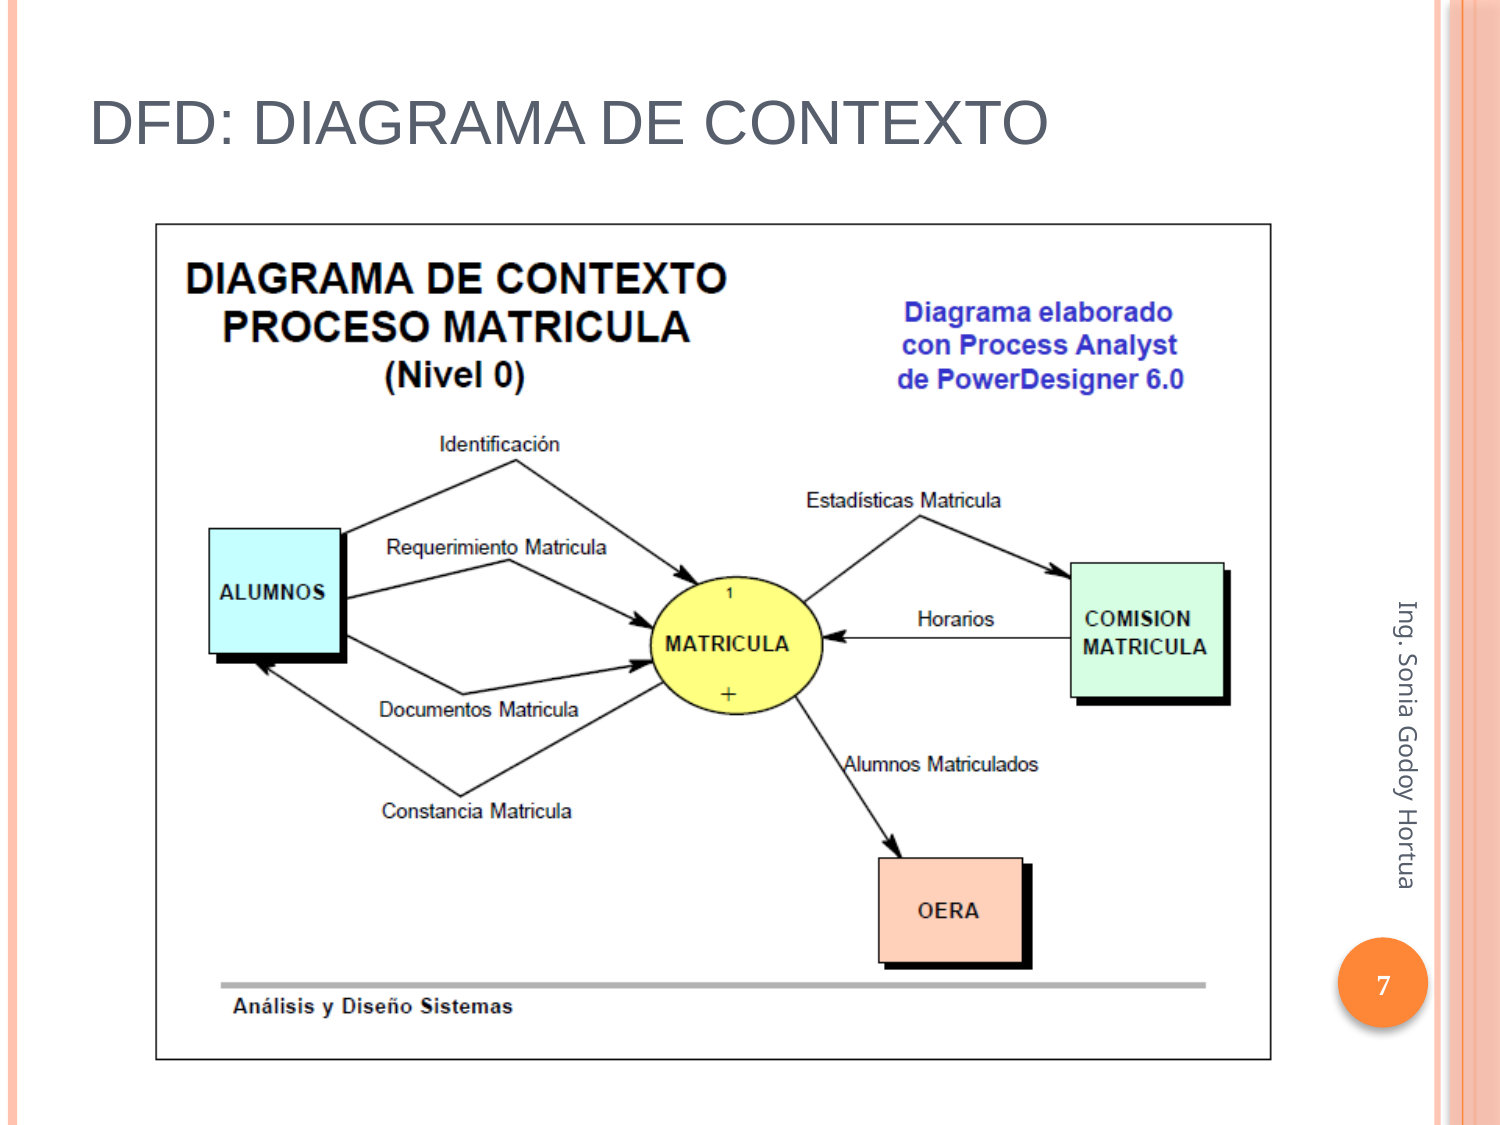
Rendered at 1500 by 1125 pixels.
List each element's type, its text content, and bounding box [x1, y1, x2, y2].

title DFD: DIAGRAMA DE CONTEXTO [75, 45, 1300, 164]
footer Ing. Sonia Godoy Hortua [1379, 380, 1440, 906]
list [140, 219, 1278, 1073]
slide_number 7 [1333, 940, 1434, 1026]
